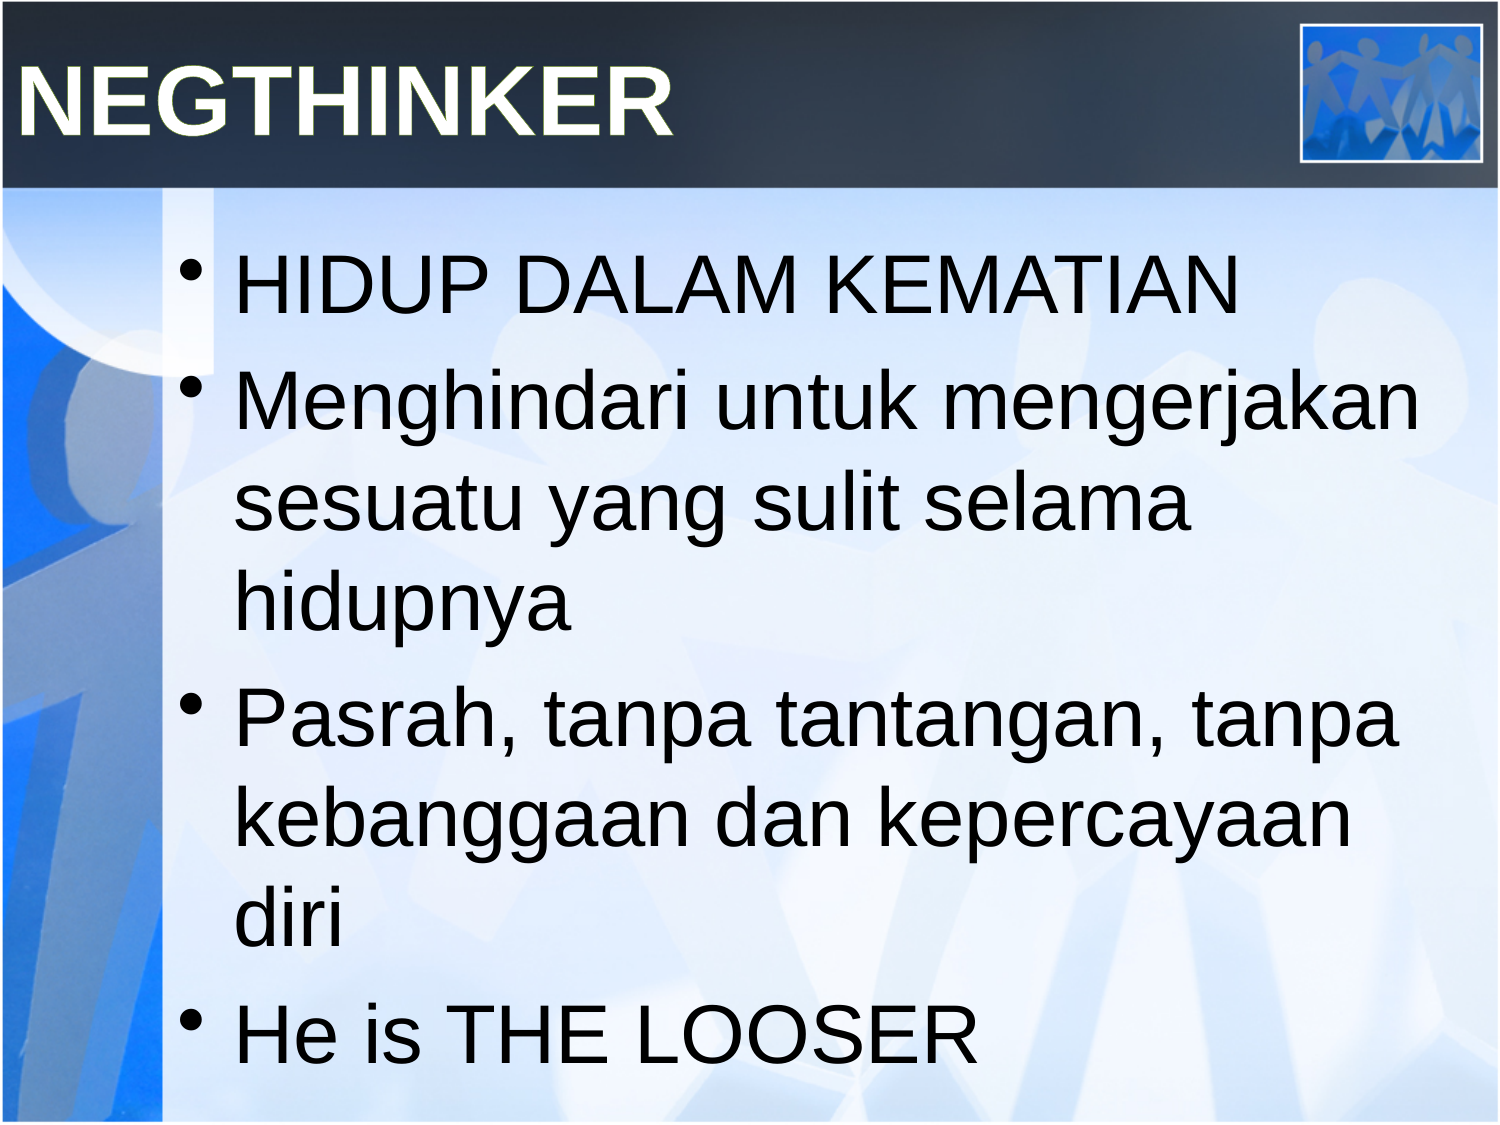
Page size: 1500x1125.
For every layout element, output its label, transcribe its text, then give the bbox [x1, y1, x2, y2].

title negthinker [0, 26, 1313, 165]
picture [0, 0, 1500, 1125]
list HIDUP DALAM KEMATIAN Menghindari untuk mengerjakan sesuatu yang sulit selama hidupnya Pasrah, tanpa tantangan, tanpa kebanggaan dan kepercayaan diri He is THE LOOSER [162, 222, 1476, 973]
